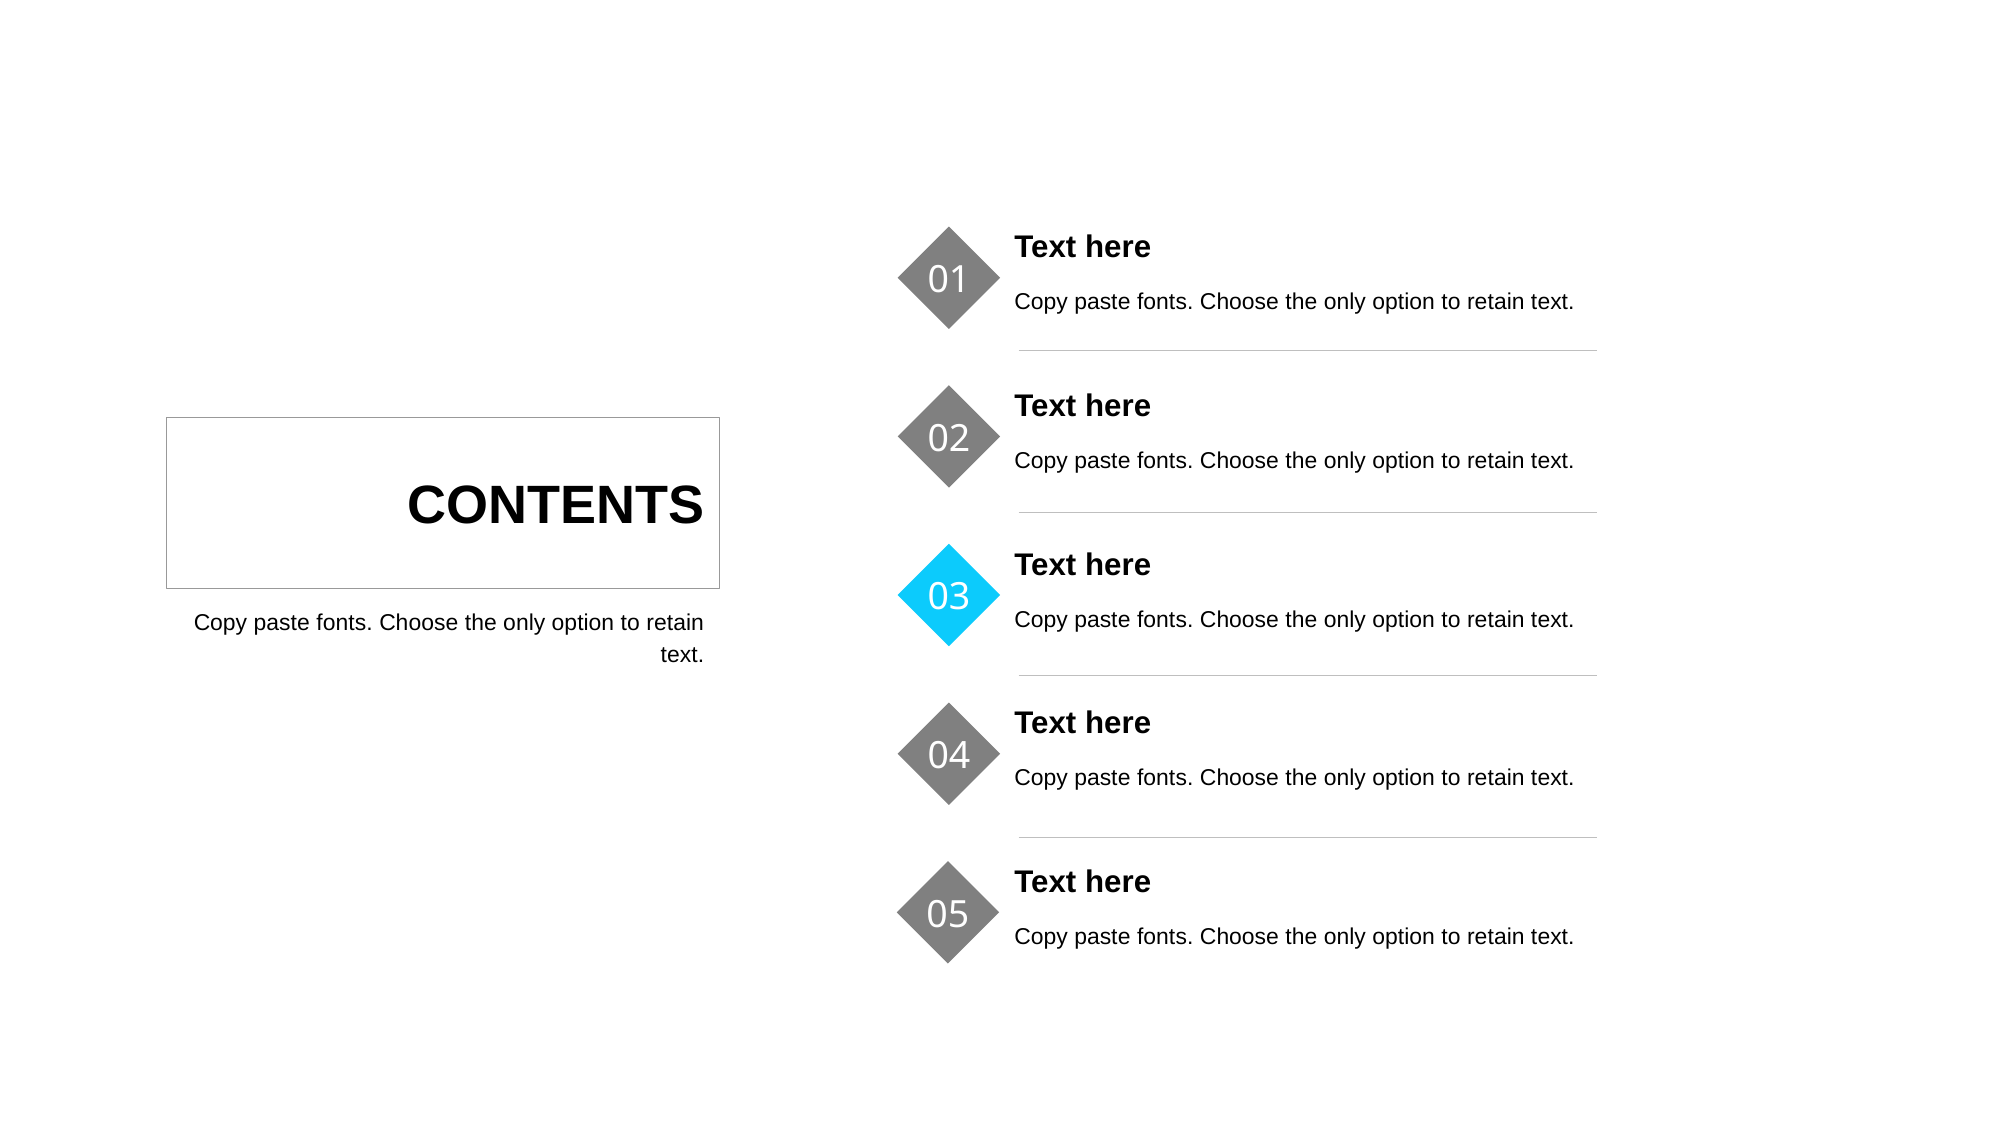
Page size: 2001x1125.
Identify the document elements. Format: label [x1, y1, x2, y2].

text_box [166, 218, 1625, 964]
